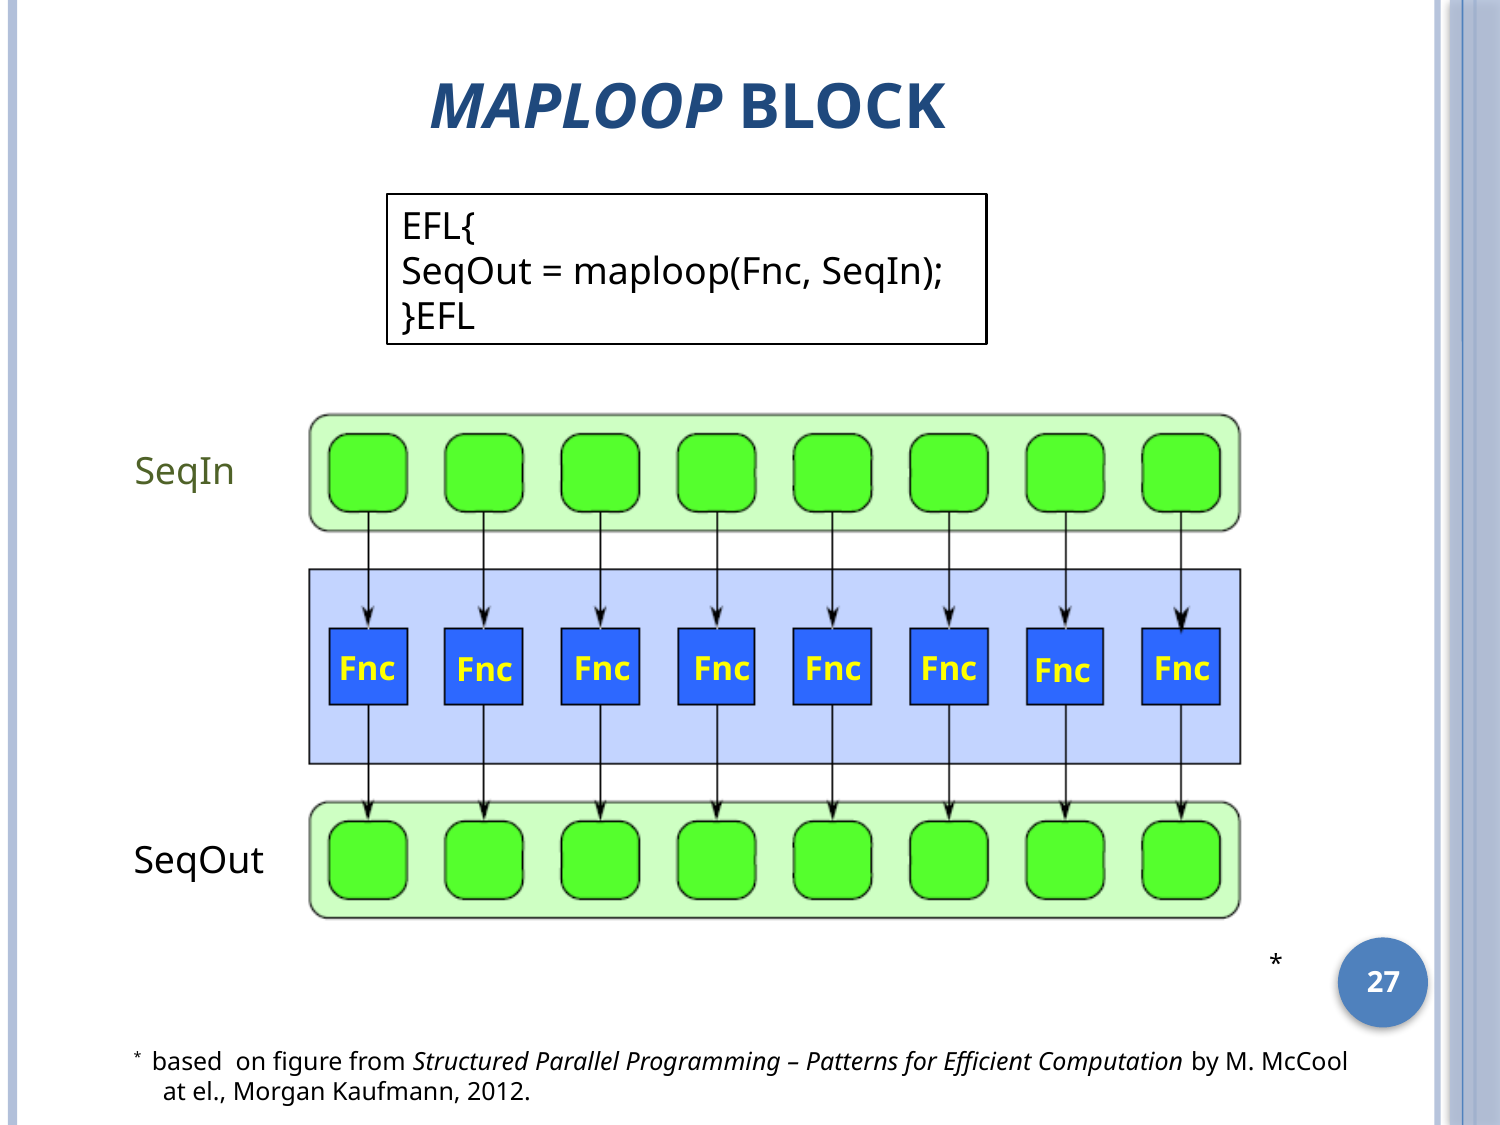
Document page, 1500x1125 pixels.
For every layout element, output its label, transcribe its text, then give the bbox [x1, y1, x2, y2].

text_box EFL{ SeqOut = maploop(Fnc, SeqIn); }EFL [386, 194, 987, 344]
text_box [118, 407, 1255, 942]
text_box * [1254, 940, 1292, 986]
title maploop block [75, 50, 1300, 148]
text_box * based on figure from Structured Parallel Programming – Patterns for Efficient Computation by M. McCool at el., Morgan Kaufmann, 2012. [118, 1037, 1382, 1113]
slide_number 27 [1333, 940, 1434, 1027]
